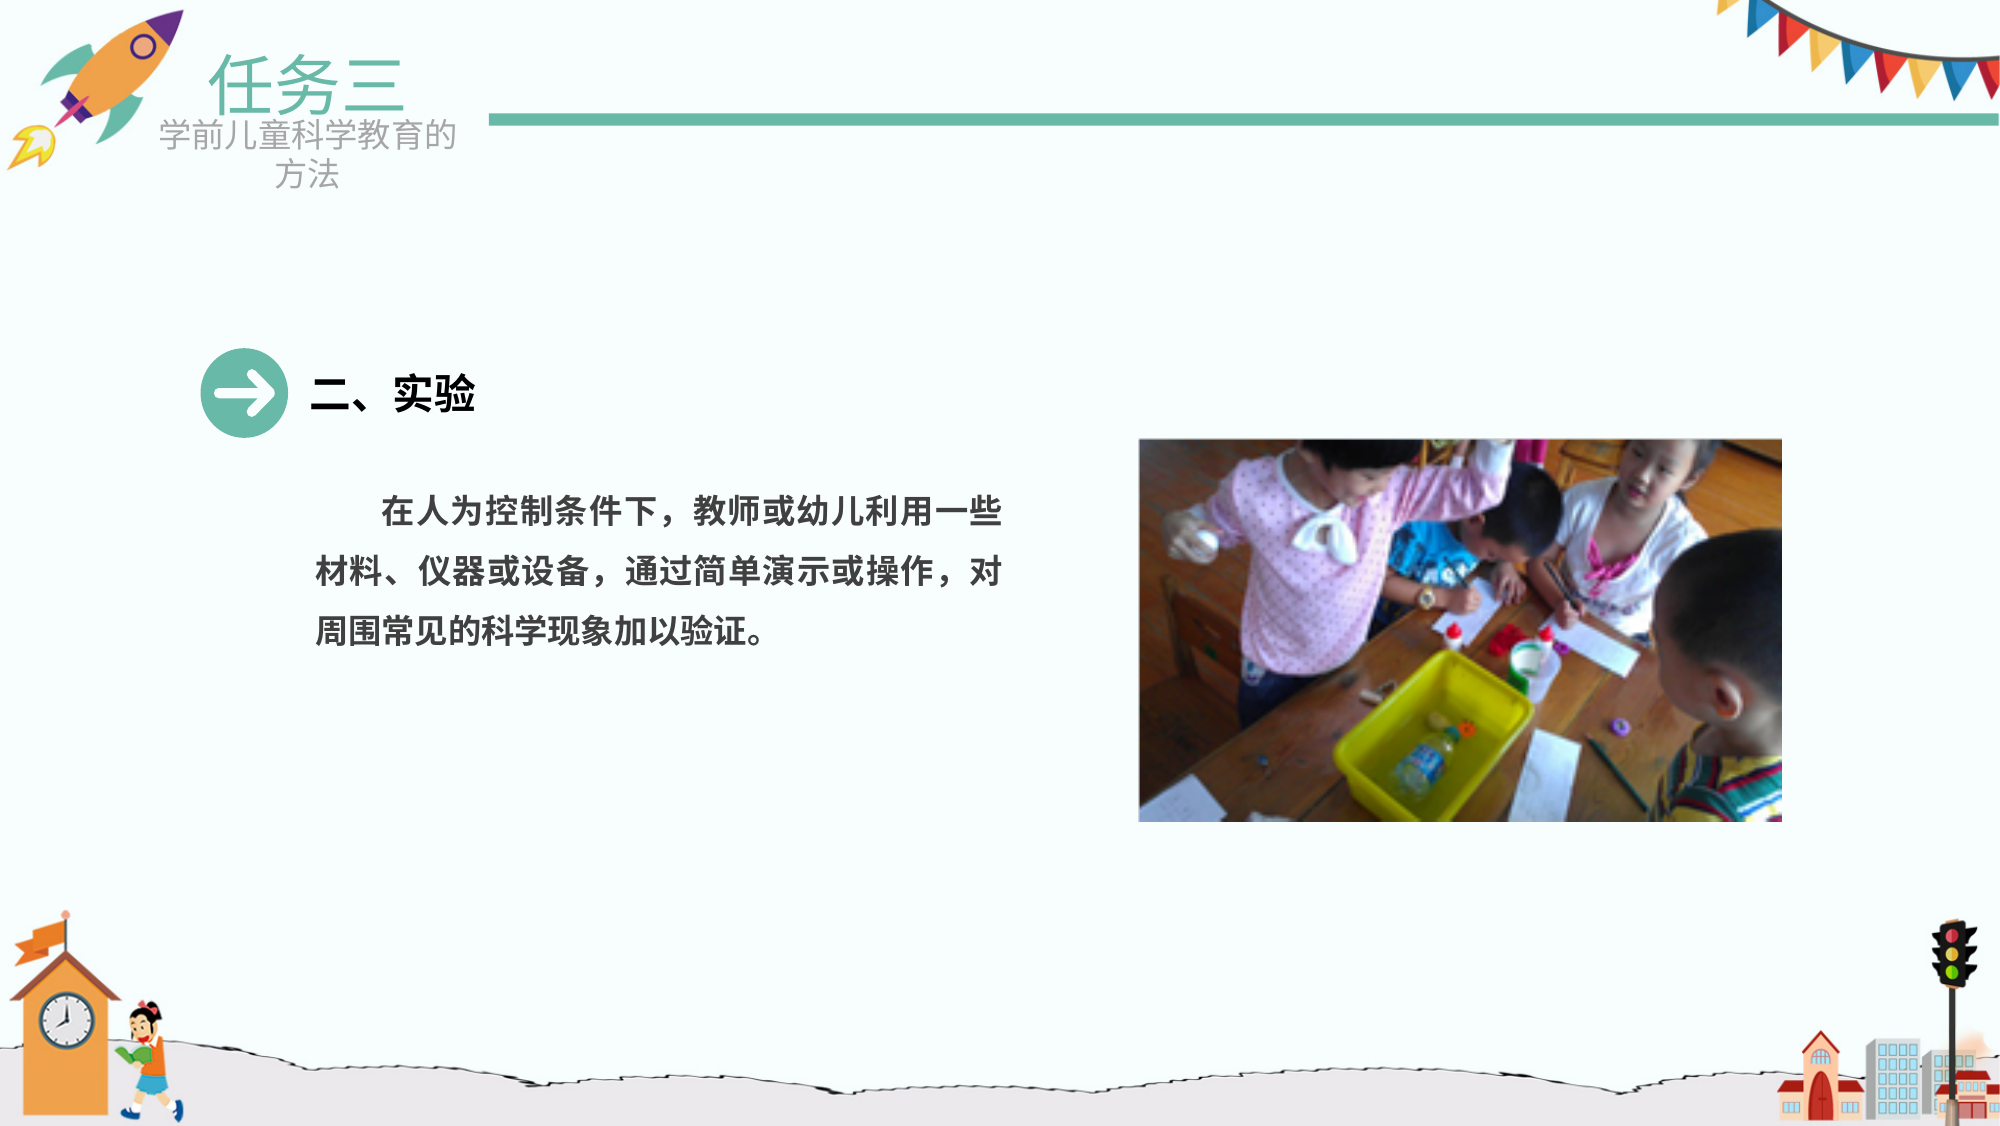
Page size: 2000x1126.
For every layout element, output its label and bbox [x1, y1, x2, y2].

text_box [155, 43, 1999, 195]
text_box [200, 347, 1019, 661]
picture [0, 0, 2000, 1126]
